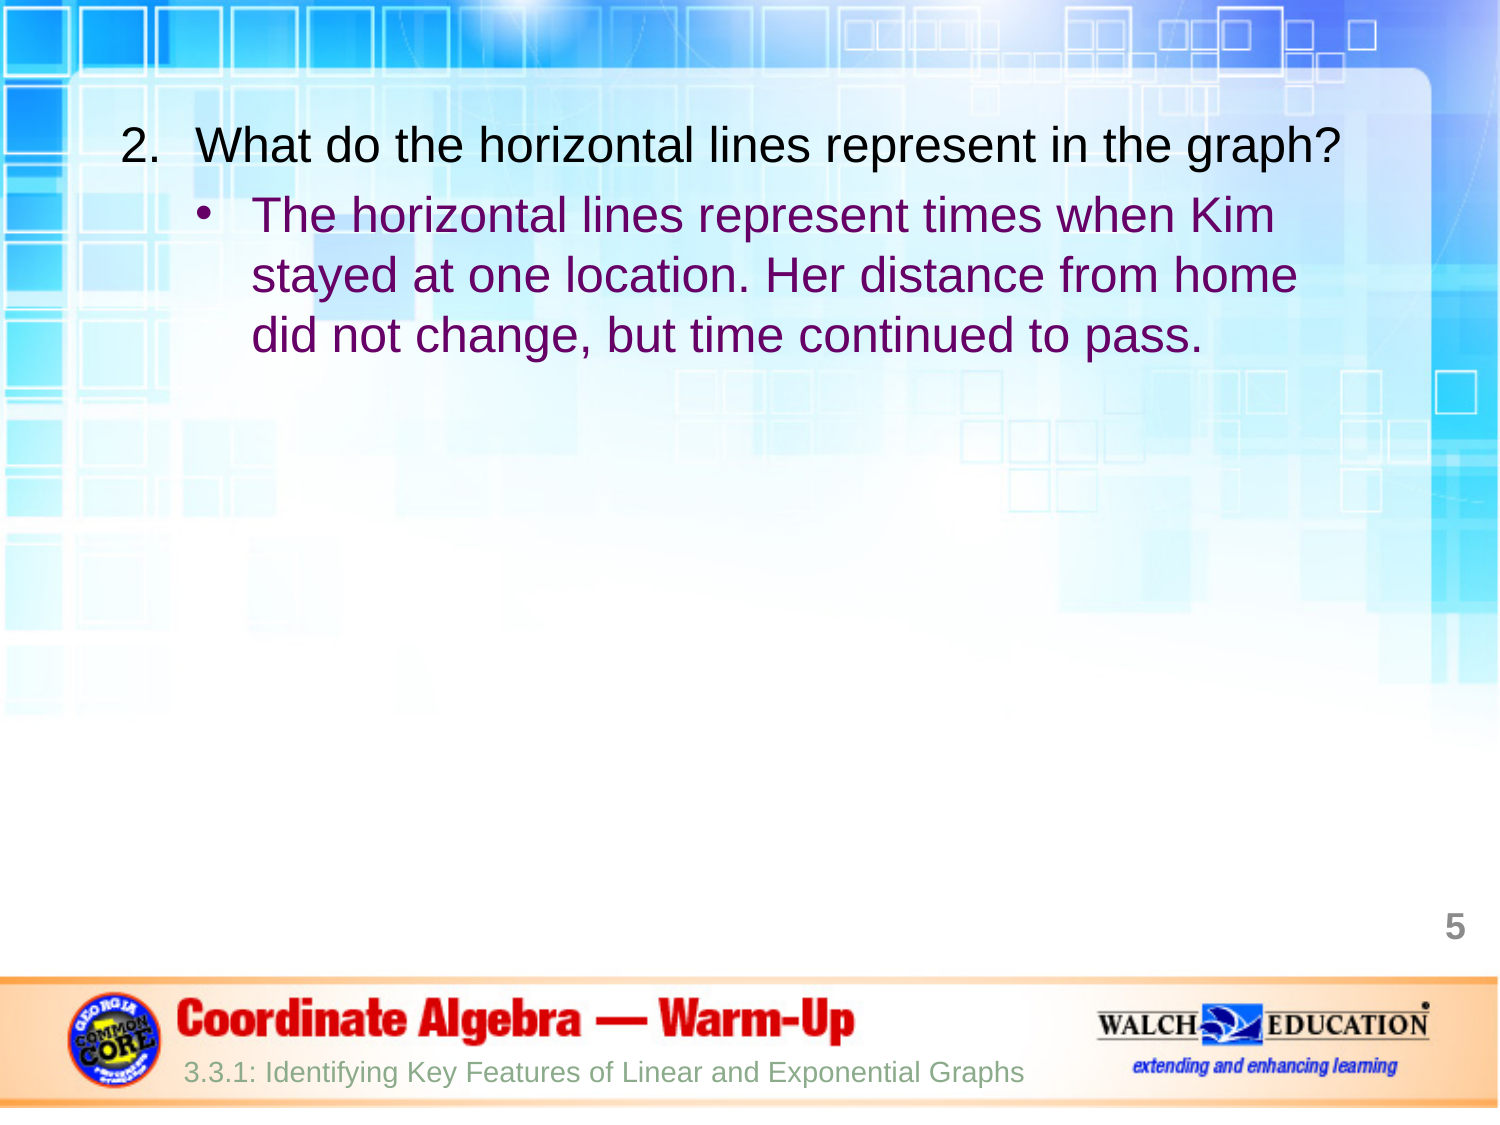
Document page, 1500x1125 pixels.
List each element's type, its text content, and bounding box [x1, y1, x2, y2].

footer 3.3.1: Identifying Key Features of Linear and Exponential Graphs [168, 1048, 1067, 1094]
picture [0, 0, 1500, 1108]
slide_number 5 [1361, 901, 1481, 949]
subtitle What do the horizontal lines represent in the graph? The horizontal lines represent times when Kim stayed at one location. Her distance from home did not change, but time continued to pass. [105, 105, 1394, 925]
